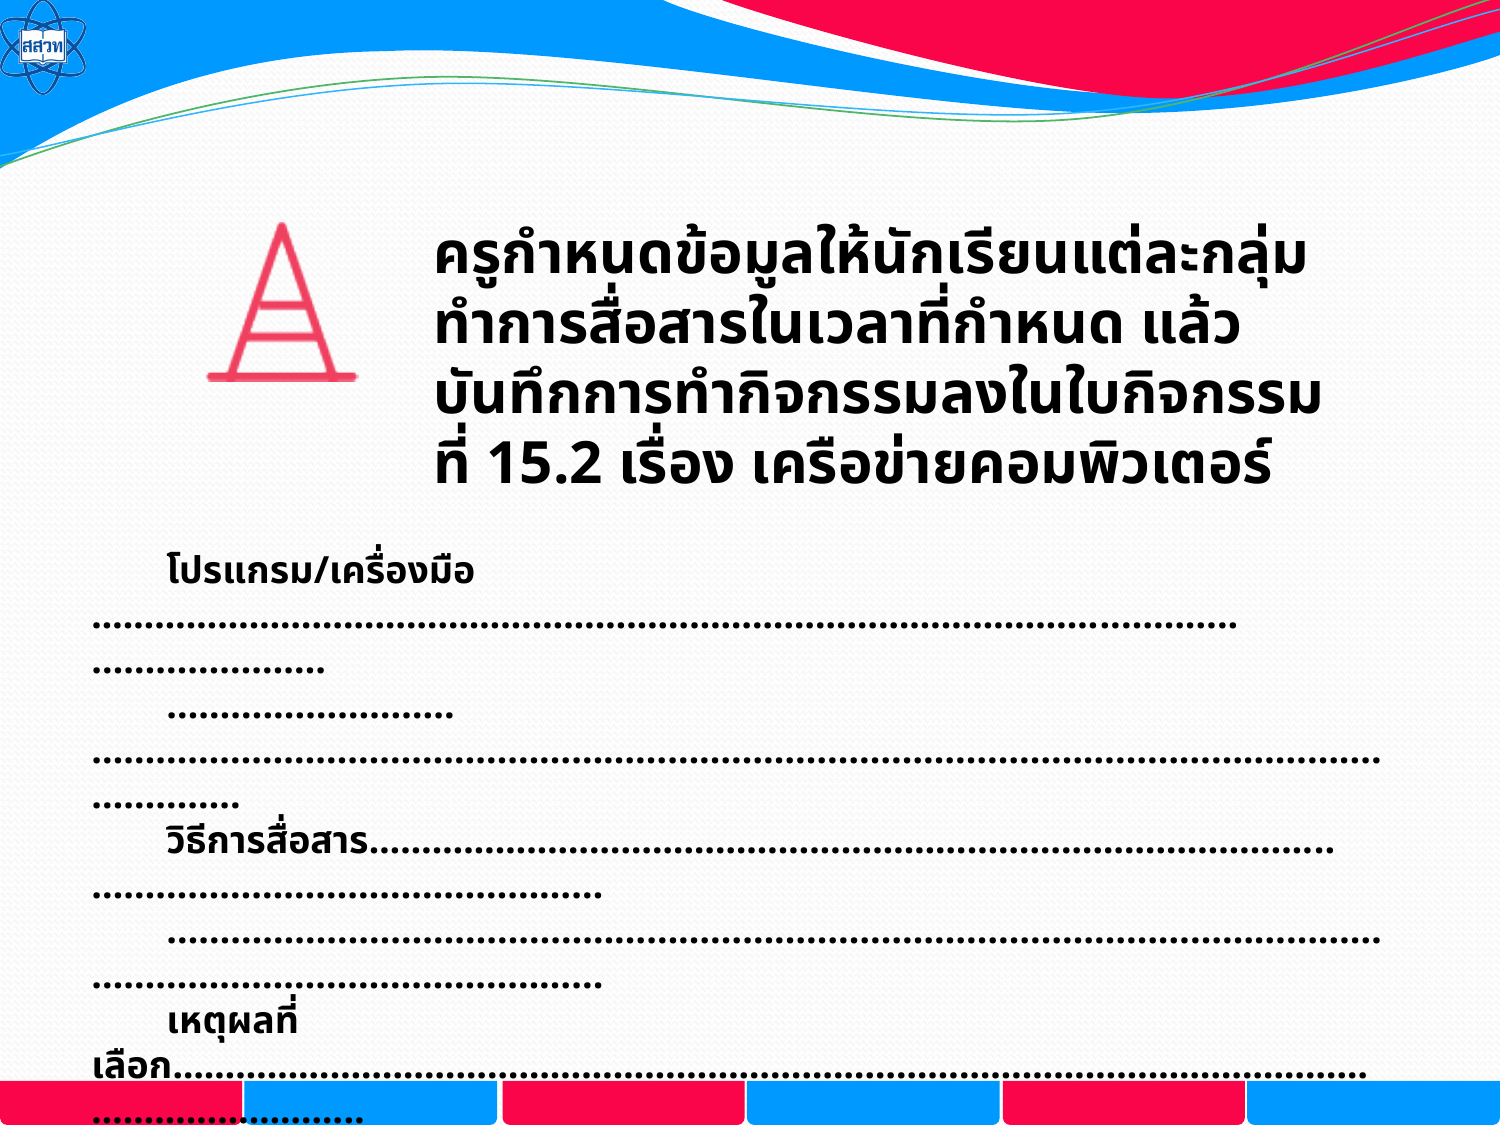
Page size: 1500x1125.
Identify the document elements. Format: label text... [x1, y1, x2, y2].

text_box โปรแกรม/เครื่องมือ ……………………………………………………………………………………..………..…………………. ………...…………...………………………………………………………………………………………………………....………….. วิธีการสื่อสาร………………………………………………………………………………..………………………………………… ……………………………………………………………………………………………………………………………………………... เหตุผลที่เลือก………………………………………………………………………………………………………………………….. ……………………………………………………………………………………………………………………………………………… ข้อมูลที่กลุ่มจะส่งเป็นข้อมูลประเภทใด……………………………………………………………..………………………… [76, 538, 1412, 1125]
picture [0, 0, 86, 95]
text_box ครูกำหนดข้อมูลให้นักเรียนแต่ละกลุ่มทำการสื่อสารในเวลาที่กำหนด แล้วบันทึกการทำกิจกรรมลงในใบกิจกรรมที่ 15.2 เรื่อง เครือข่ายคอมพิวเตอร์ [419, 208, 1353, 503]
picture [206, 222, 359, 382]
